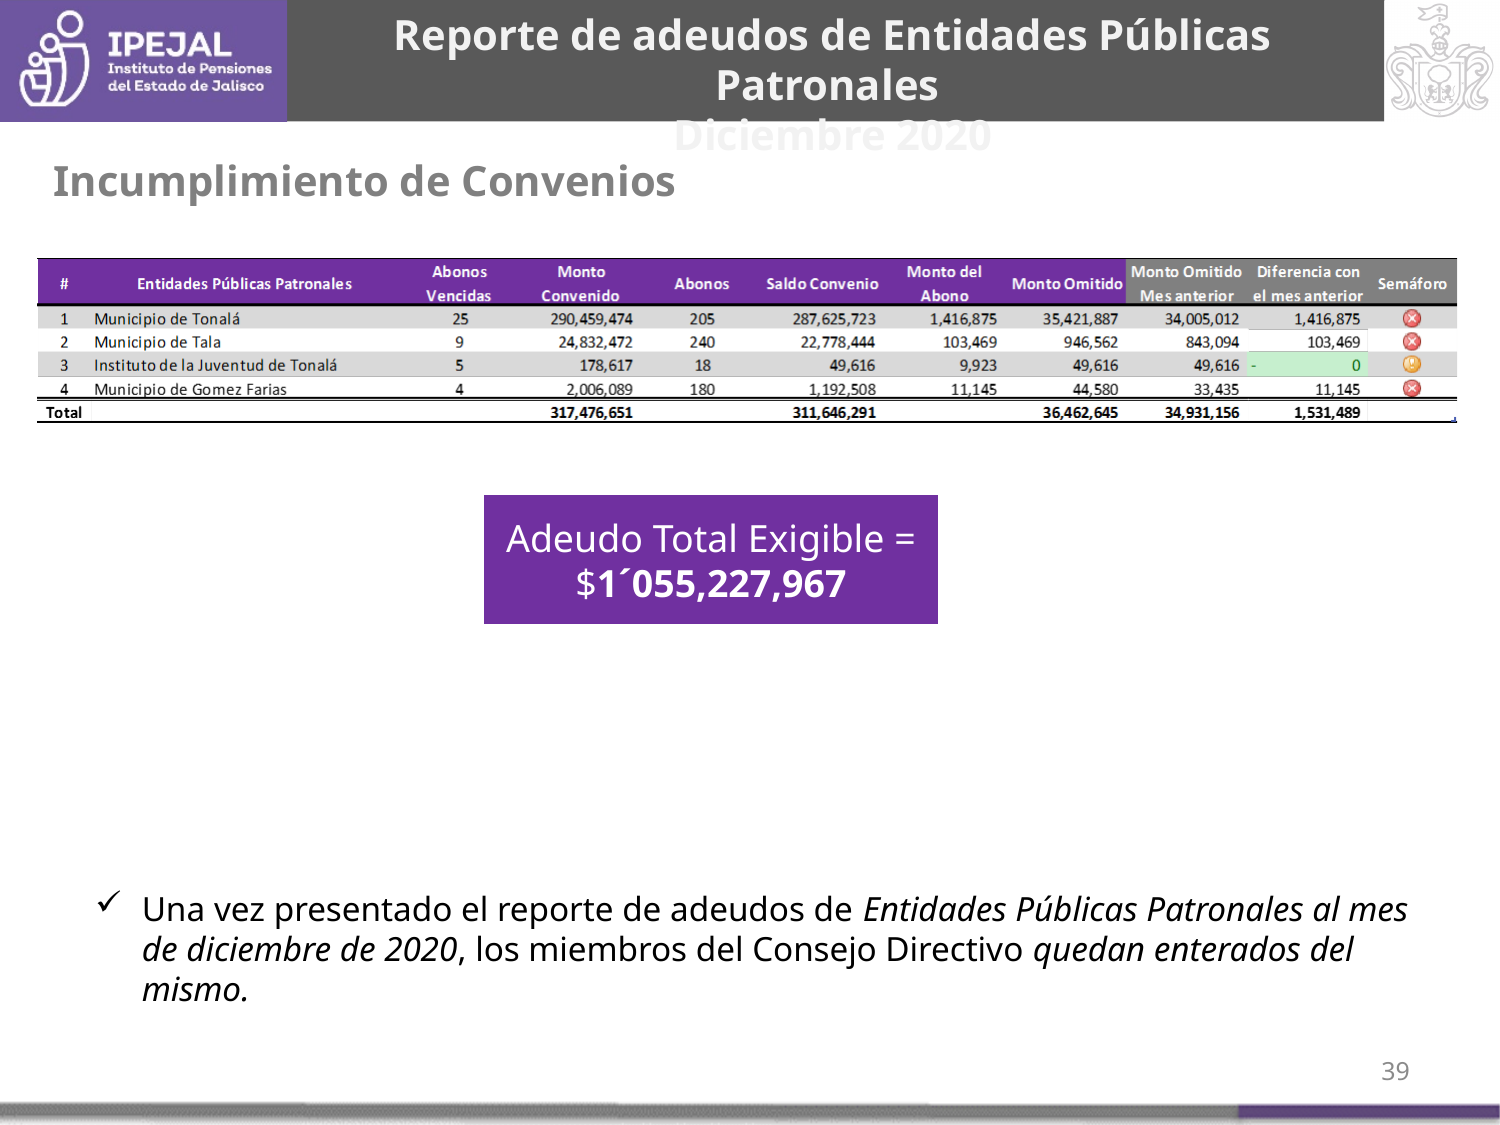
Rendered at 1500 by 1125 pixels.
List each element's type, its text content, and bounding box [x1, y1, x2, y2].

text_box Adeudo Total Exigible = $1´055,227,967 [484, 495, 938, 624]
text_box Una vez presentado el reporte de adeudos de Entidades Públicas Patronales al mes de diciembre de 2020, los miembros del Consejo Directivo quedan enterados del mismo. [80, 880, 1425, 1016]
picture [0, 1096, 1500, 1125]
picture [0, 0, 288, 122]
text_box Incumplimiento de Convenios [38, 153, 1456, 222]
slide_number 38 [1074, 1042, 1425, 1103]
picture [37, 258, 1458, 424]
text_box Reporte de adeudos de Entidades Públicas Patronales Diciembre 2020 [271, 1, 1395, 122]
